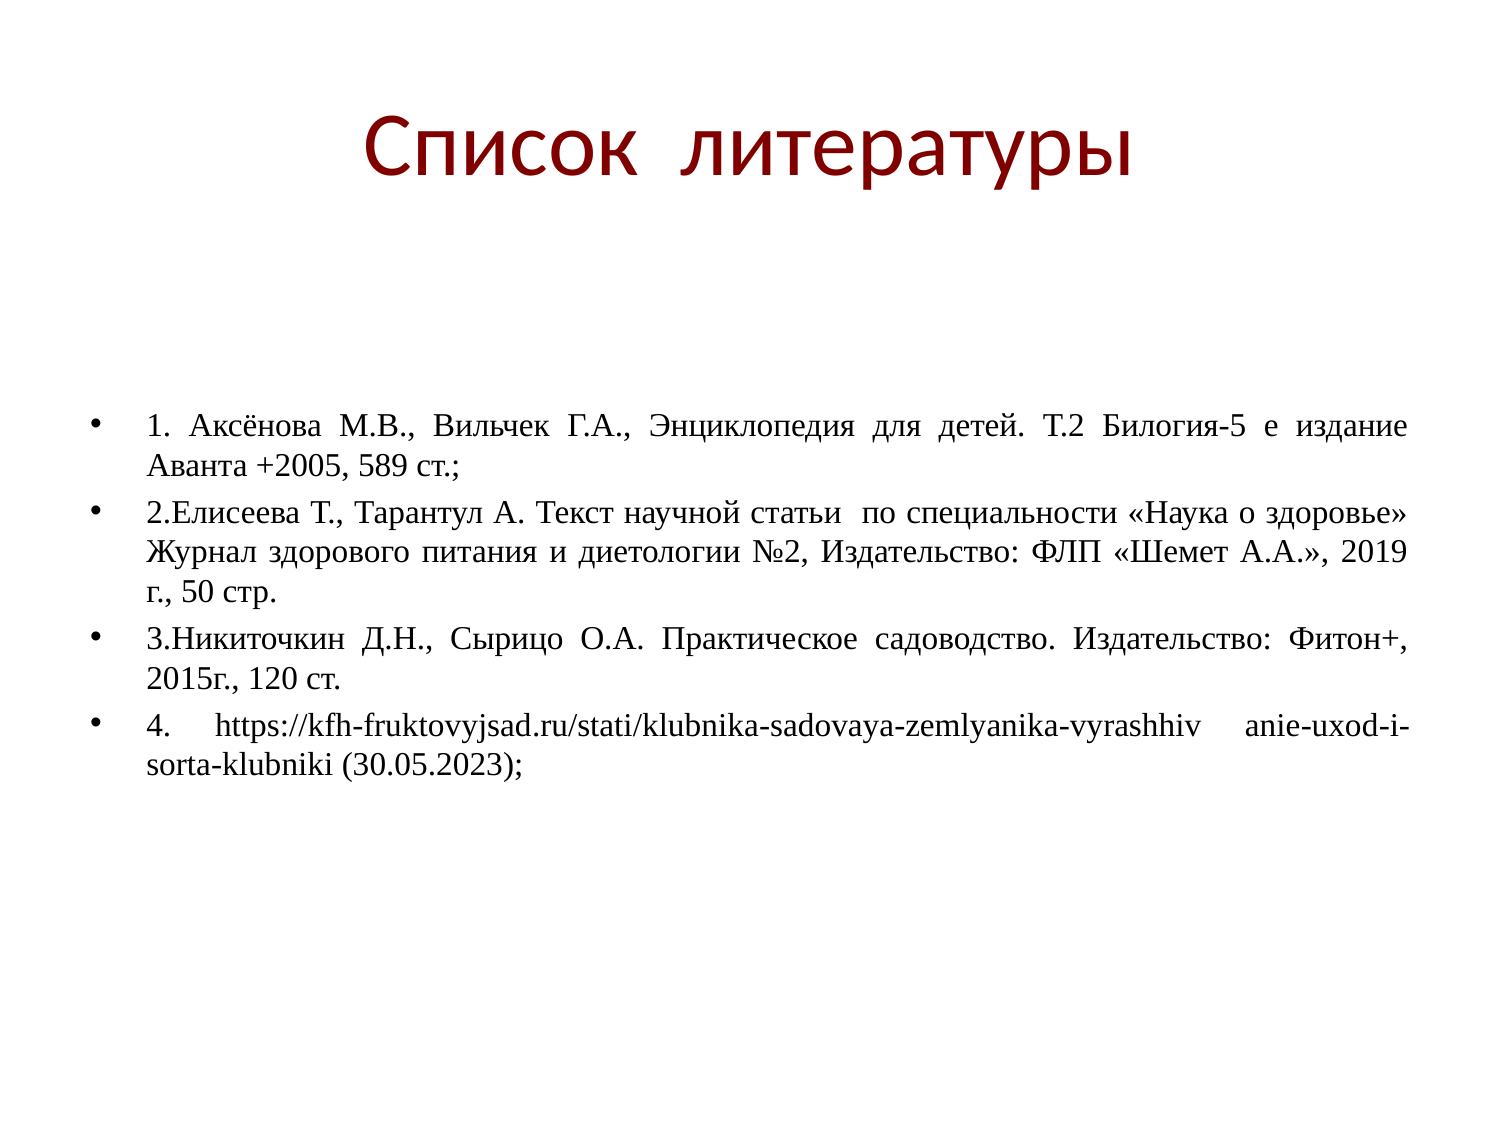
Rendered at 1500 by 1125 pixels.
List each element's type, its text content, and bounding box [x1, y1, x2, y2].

title Список литературы [75, 45, 1425, 233]
list 1. Аксёнова М.В., Вильчек Г.А., Энциклопедия для детей. Т.2 Билогия-5 е издание Аванта +2005, 589 ст.; 2.Елисеева Т., Тарантул А. Текст научной статьи по специальности «Наука о здоровье» Журнал здорового питания и диетологии №2, Издательство: ФЛП «Шемет А.А.», 2019 г., 50 стр. 3.Никиточкин Д.Н., Сырицо О.А. Практическое садоводство. Издательство: Фитон+, 2015г., 120 ст. 4. https://kfh-fruktovyjsad.ru/stati/klubnika-sadovaya-zemlyanika-vyrashhiv anie-uxod-i-sorta-klubniki (30.05.2023); [73, 260, 1427, 1007]
